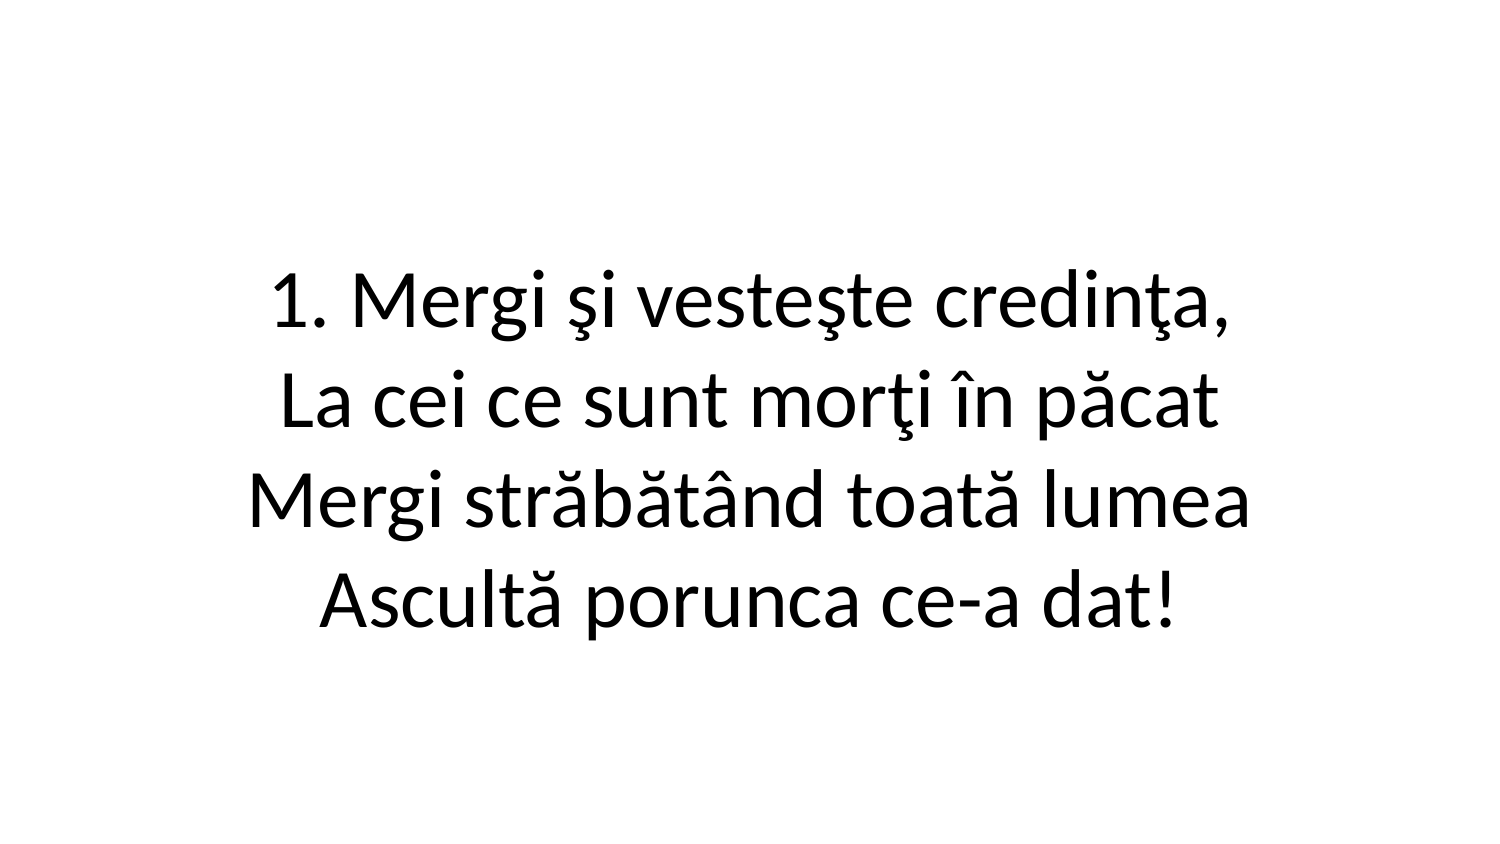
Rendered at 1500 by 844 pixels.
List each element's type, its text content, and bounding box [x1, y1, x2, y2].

text_box 1. Mergi şi vesteşte credinţa, La cei ce sunt morţi în păcat Mergi străbătând toată lumea Ascultă porunca ce-a dat! [231, 192, 1269, 652]
